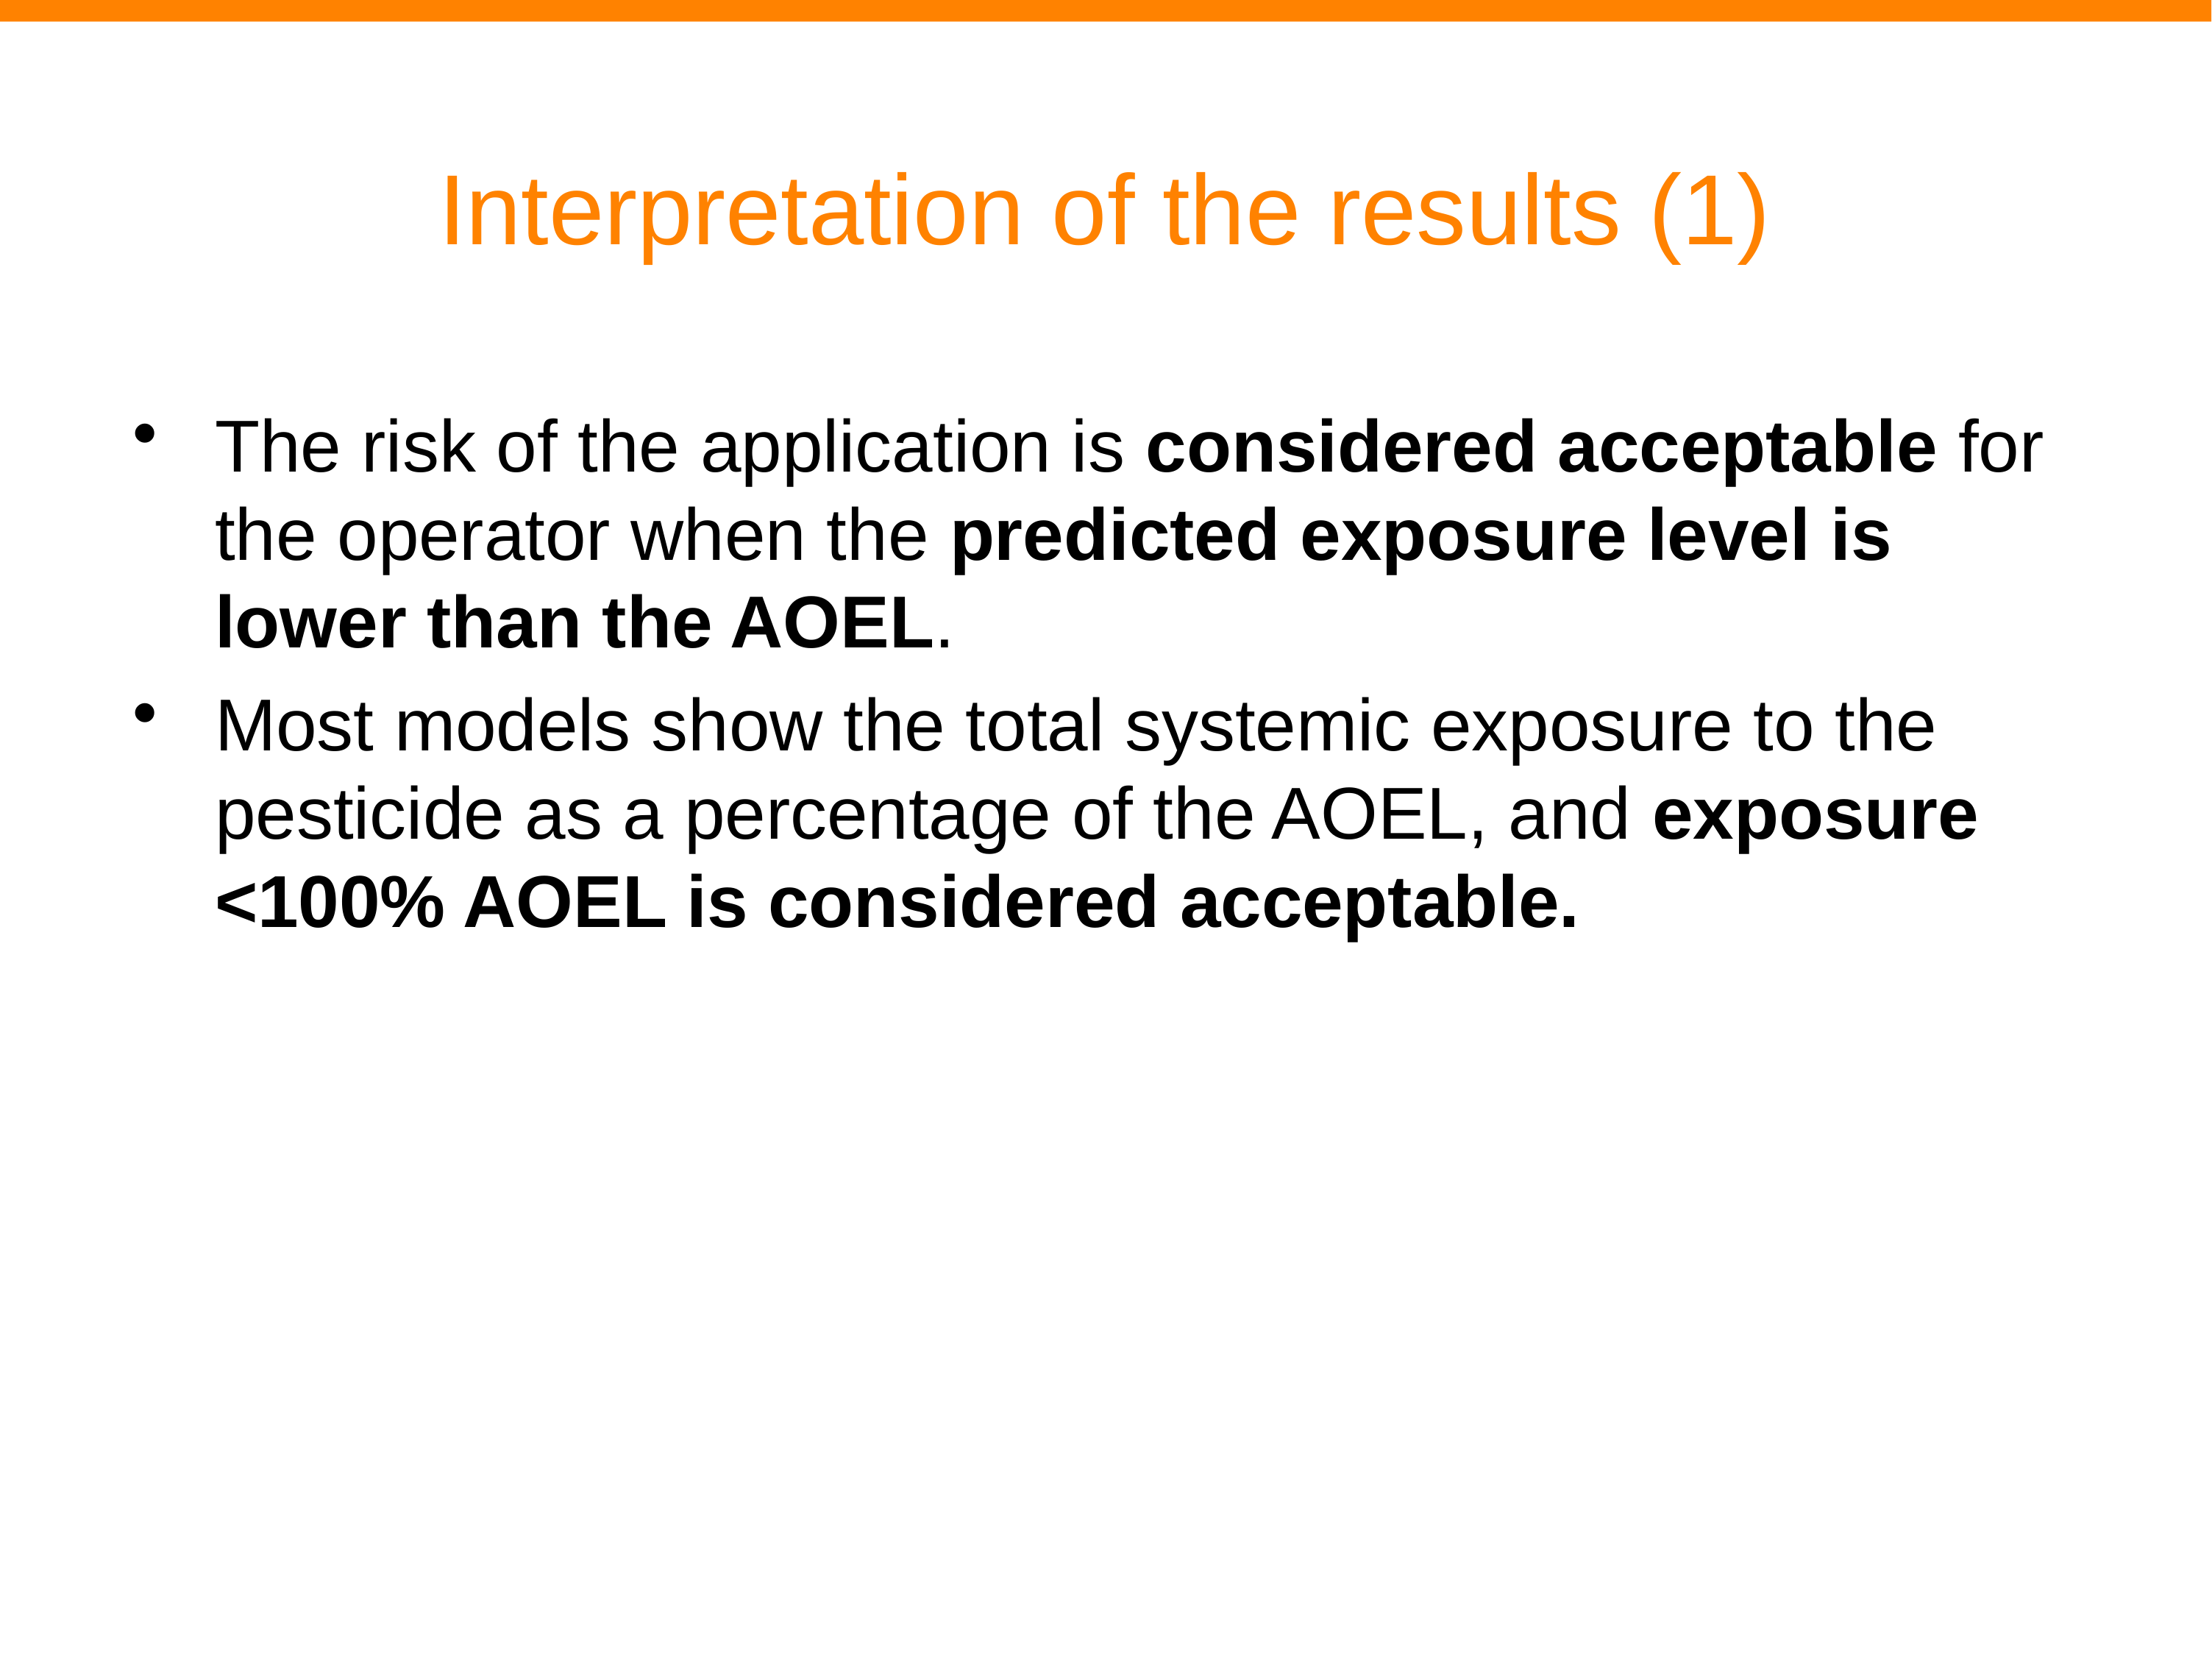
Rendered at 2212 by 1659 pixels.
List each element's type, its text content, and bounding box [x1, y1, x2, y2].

title Interpretation of the results (1) [110, 66, 2101, 344]
list The risk of the application is considered acceptable for the operator when the predicted exposure level is lower than the AOEL. Most models show the total systemic exposure to the pesticide as a percentage of the AOEL, and exposure <100% AOEL is considered acceptable. [110, 387, 2101, 1482]
